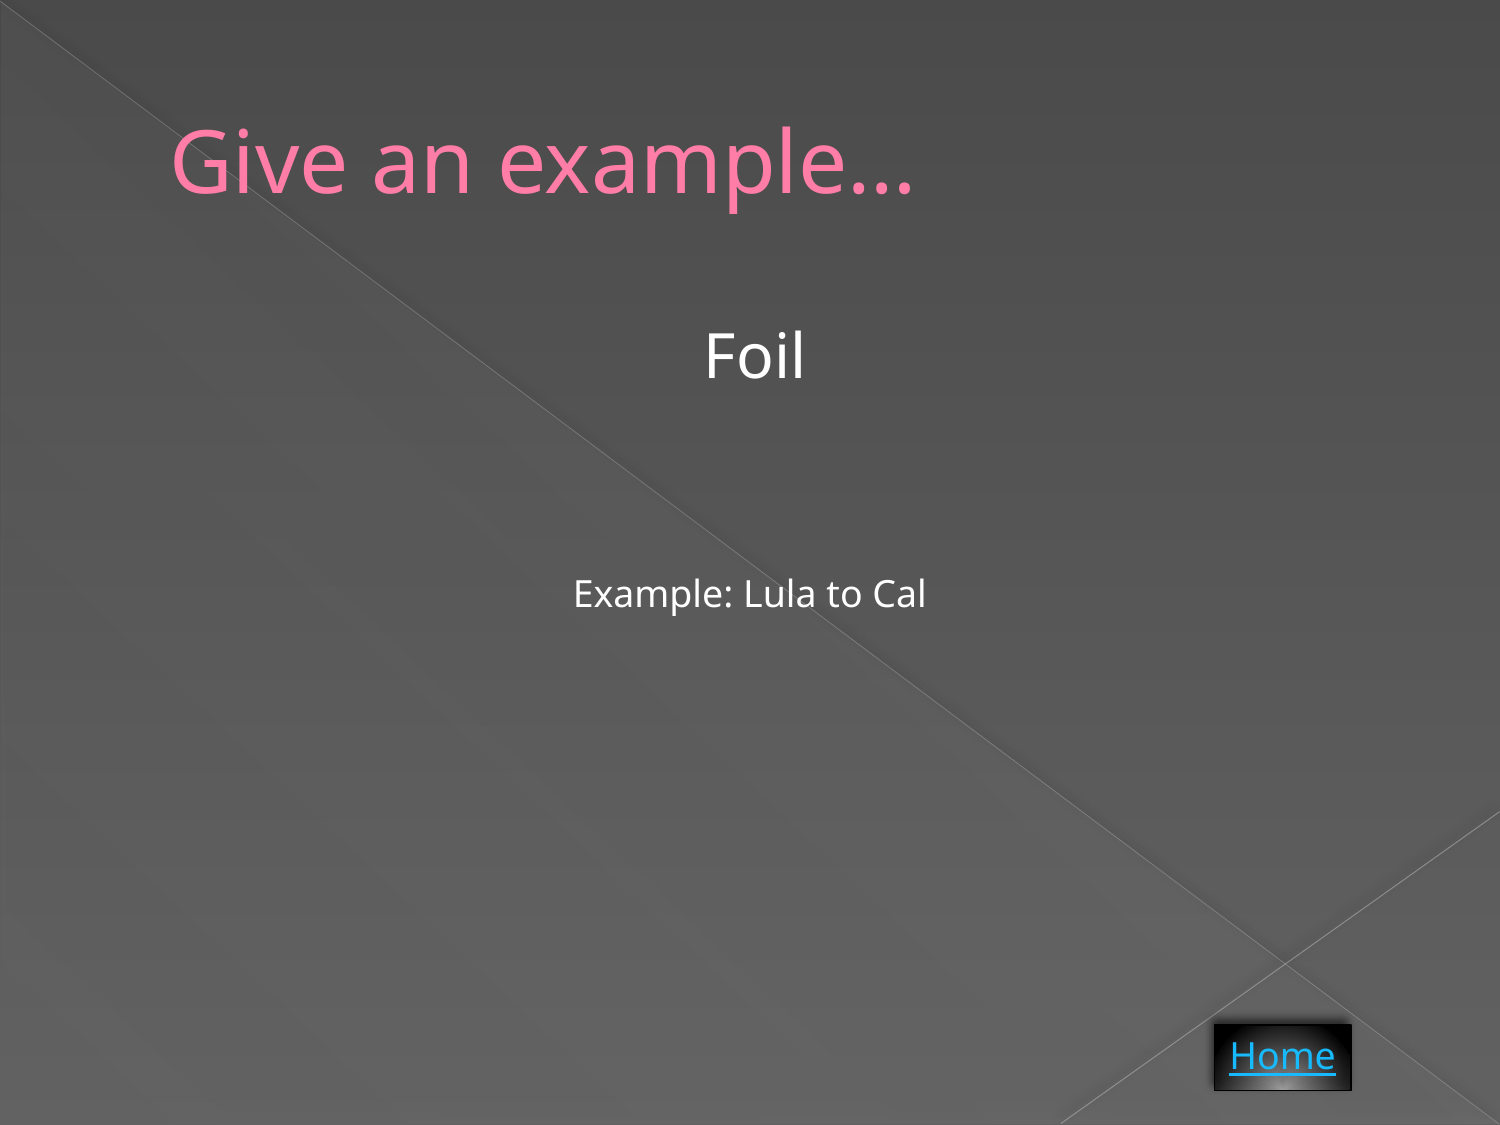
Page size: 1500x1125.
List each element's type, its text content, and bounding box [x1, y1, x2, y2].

list Foil [75, 308, 1425, 1059]
text_box Example: Lula to Cal [412, 562, 1088, 623]
title Give an example… [75, 43, 1425, 274]
text_box Home [1214, 1024, 1352, 1091]
